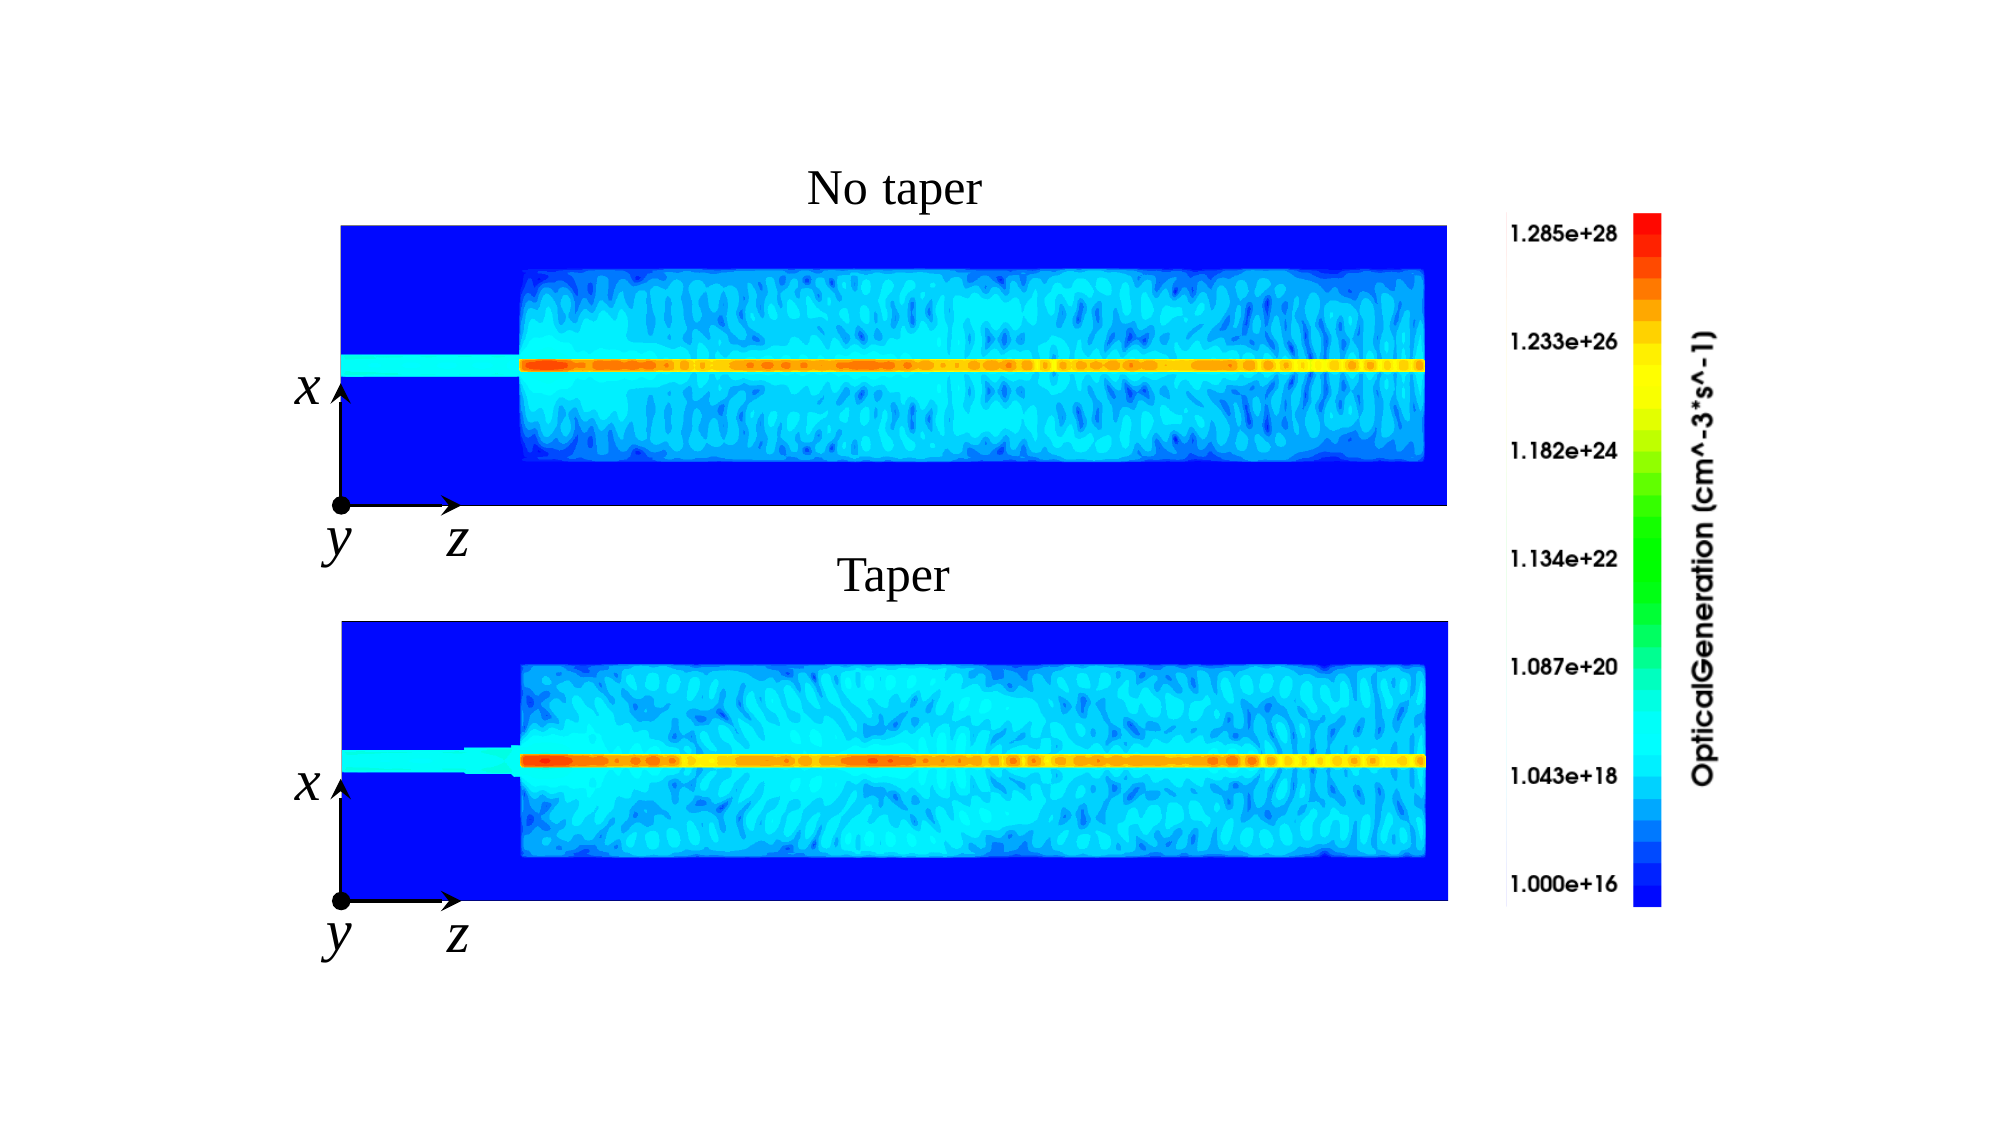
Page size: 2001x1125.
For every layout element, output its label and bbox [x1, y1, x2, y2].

text_box [279, 138, 1721, 973]
